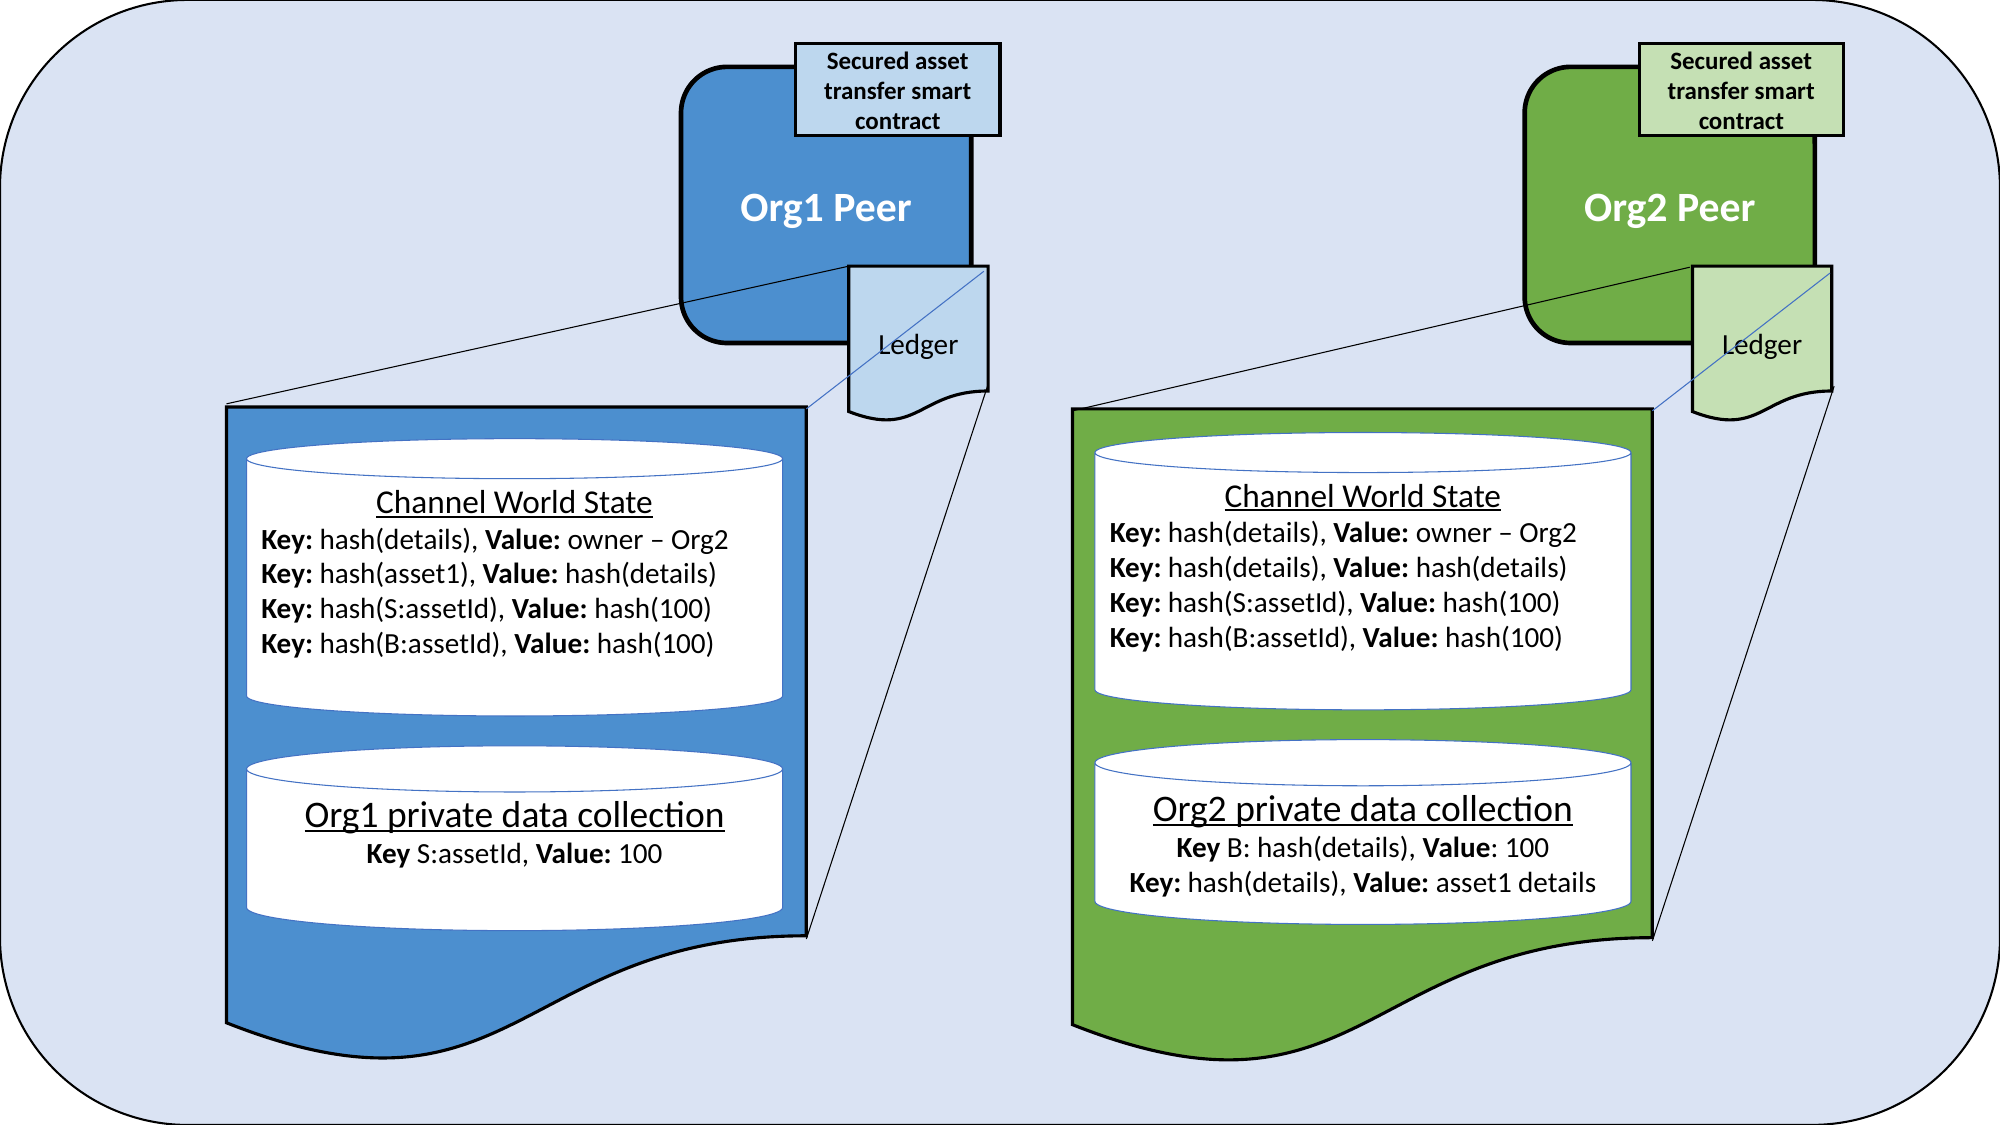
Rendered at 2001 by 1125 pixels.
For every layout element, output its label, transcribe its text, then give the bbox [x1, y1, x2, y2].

text_box Secured asset transfer smart contract [1639, 43, 1844, 136]
text_box Org2 private data collection Key B: hash(details), Value: 100 Key: hash(details), Value: asset1 details [1094, 739, 1632, 925]
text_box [806, 384, 989, 939]
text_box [1072, 267, 1690, 411]
text_box Org2 Peer [1524, 66, 1815, 273]
text_box Channel World State Key: hash(details), Value: owner – Org2 Key: hash(asset1), Value: hash(details) Key: hash(S:assetId), Value: hash(100) Key: hash(B:assetId), Value: hash(100) [245, 438, 784, 717]
text_box Secured asset transfer smart contract [795, 43, 1001, 136]
text_box [0, 0, 2000, 1125]
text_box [1652, 386, 1835, 941]
text_box Org1 private data collection Key S:assetId, Value: 100 [245, 745, 784, 932]
text_box [1072, 411, 1652, 1060]
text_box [1690, 273, 1830, 386]
text_box [226, 407, 806, 1058]
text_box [226, 266, 849, 404]
text_box Ledger [849, 266, 989, 384]
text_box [849, 271, 984, 384]
text_box Org1 Peer [681, 66, 972, 266]
text_box Channel World State Key: hash(details), Value: owner – Org2 Key: hash(details), Value: hash(details) Key: hash(S:assetId), Value: hash(100) Key: hash(B:assetId), Value: hash(100) [1094, 431, 1632, 711]
text_box Ledger [1692, 266, 1832, 386]
